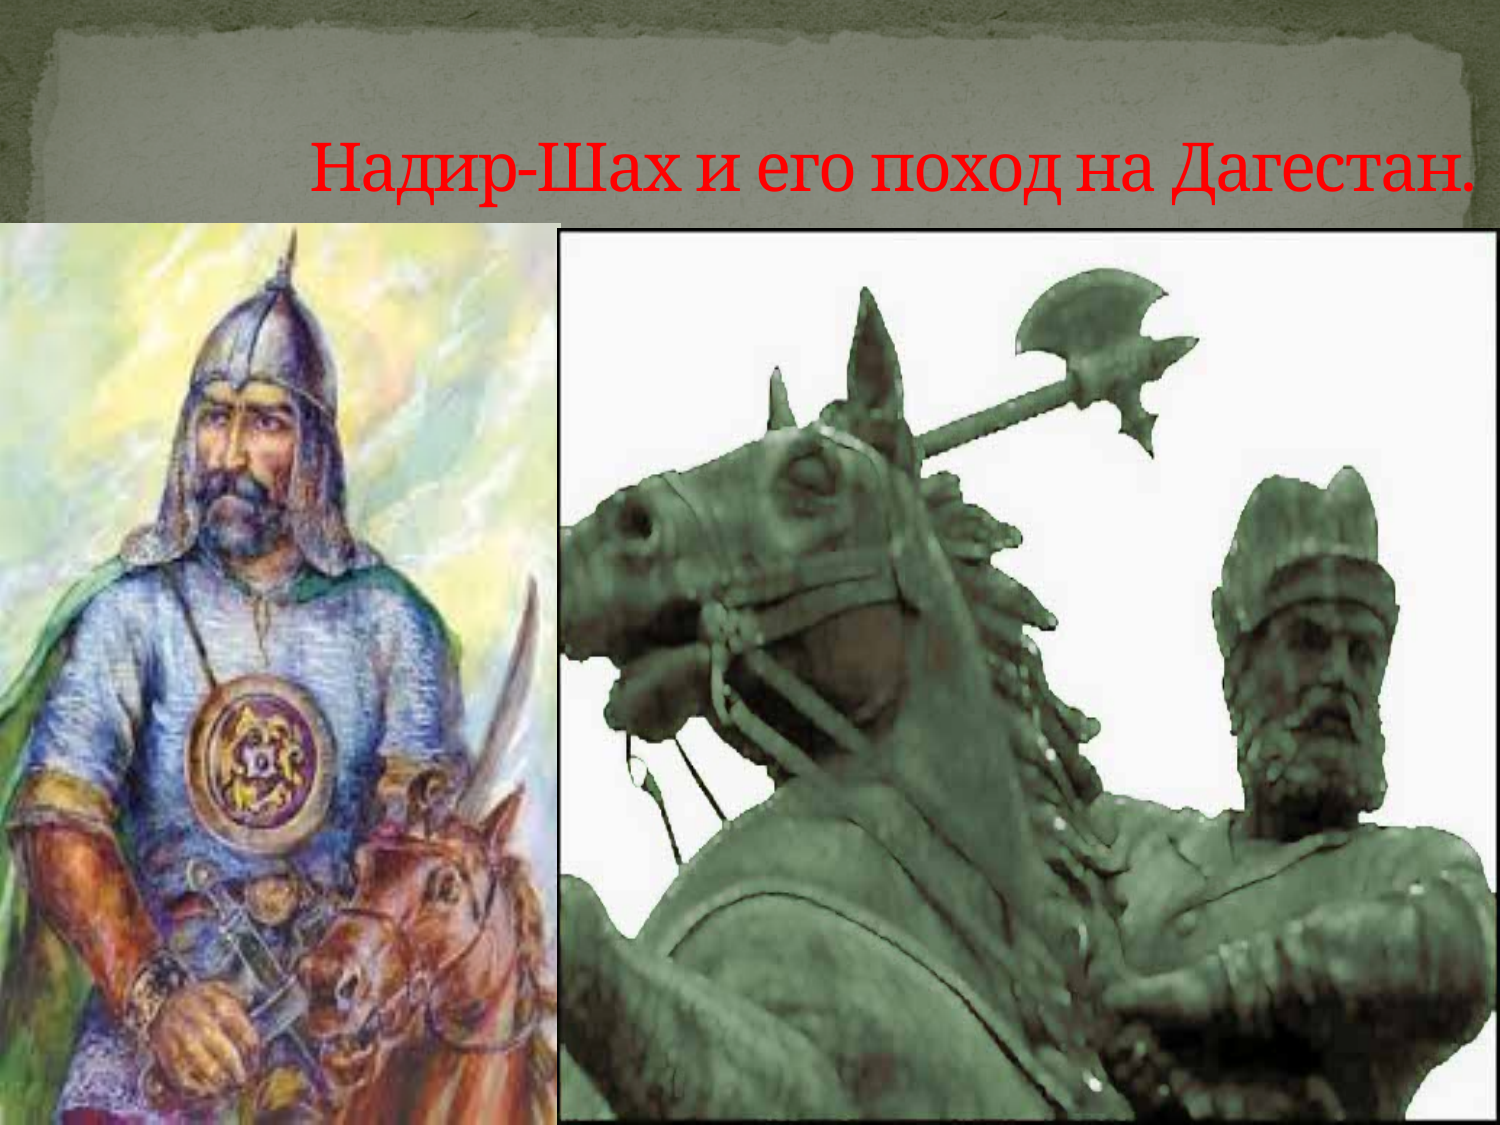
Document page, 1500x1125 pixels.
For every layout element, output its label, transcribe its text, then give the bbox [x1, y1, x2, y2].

title Надир-Шах и его поход на Дагестан. [294, 48, 1500, 213]
picture [0, 223, 1500, 1125]
